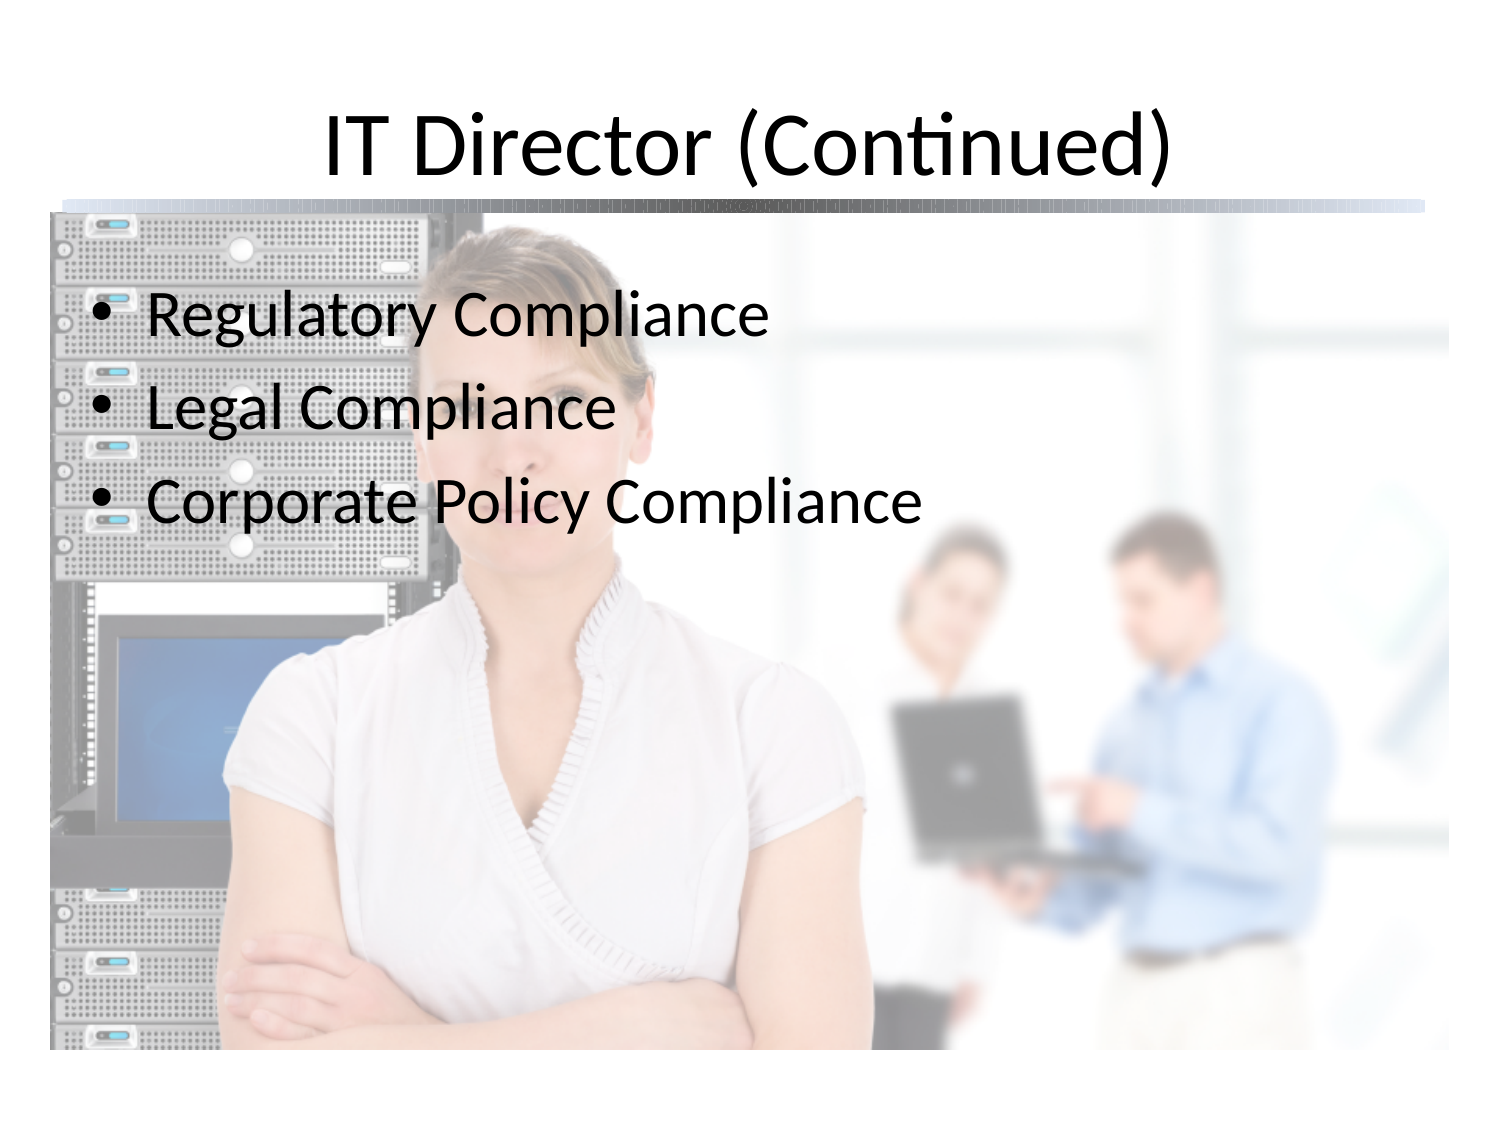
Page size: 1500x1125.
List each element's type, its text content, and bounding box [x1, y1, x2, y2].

text_box [60, 198, 1427, 210]
title IT Director (Continued) [75, 45, 1425, 198]
picture [49, 212, 1449, 1051]
